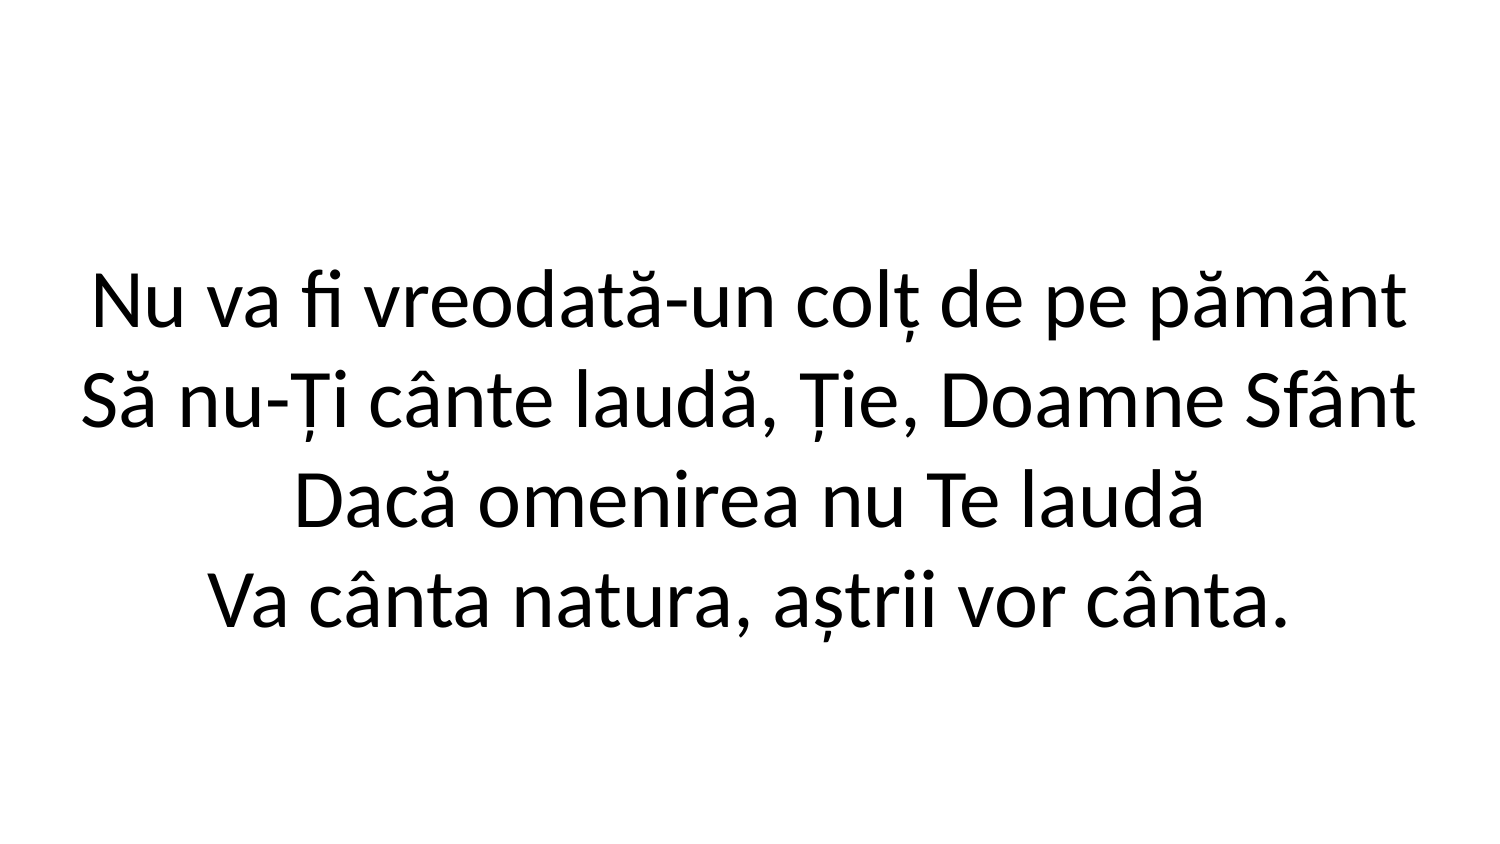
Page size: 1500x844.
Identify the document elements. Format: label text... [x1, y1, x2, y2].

text_box Nu va fi vreodată-un colț de pe pământ Să nu-Ți cânte laudă, Ție, Doamne Sfânt Dacă omenirea nu Te laudă Va cânta natura, aștrii vor cânta. [66, 192, 1434, 652]
